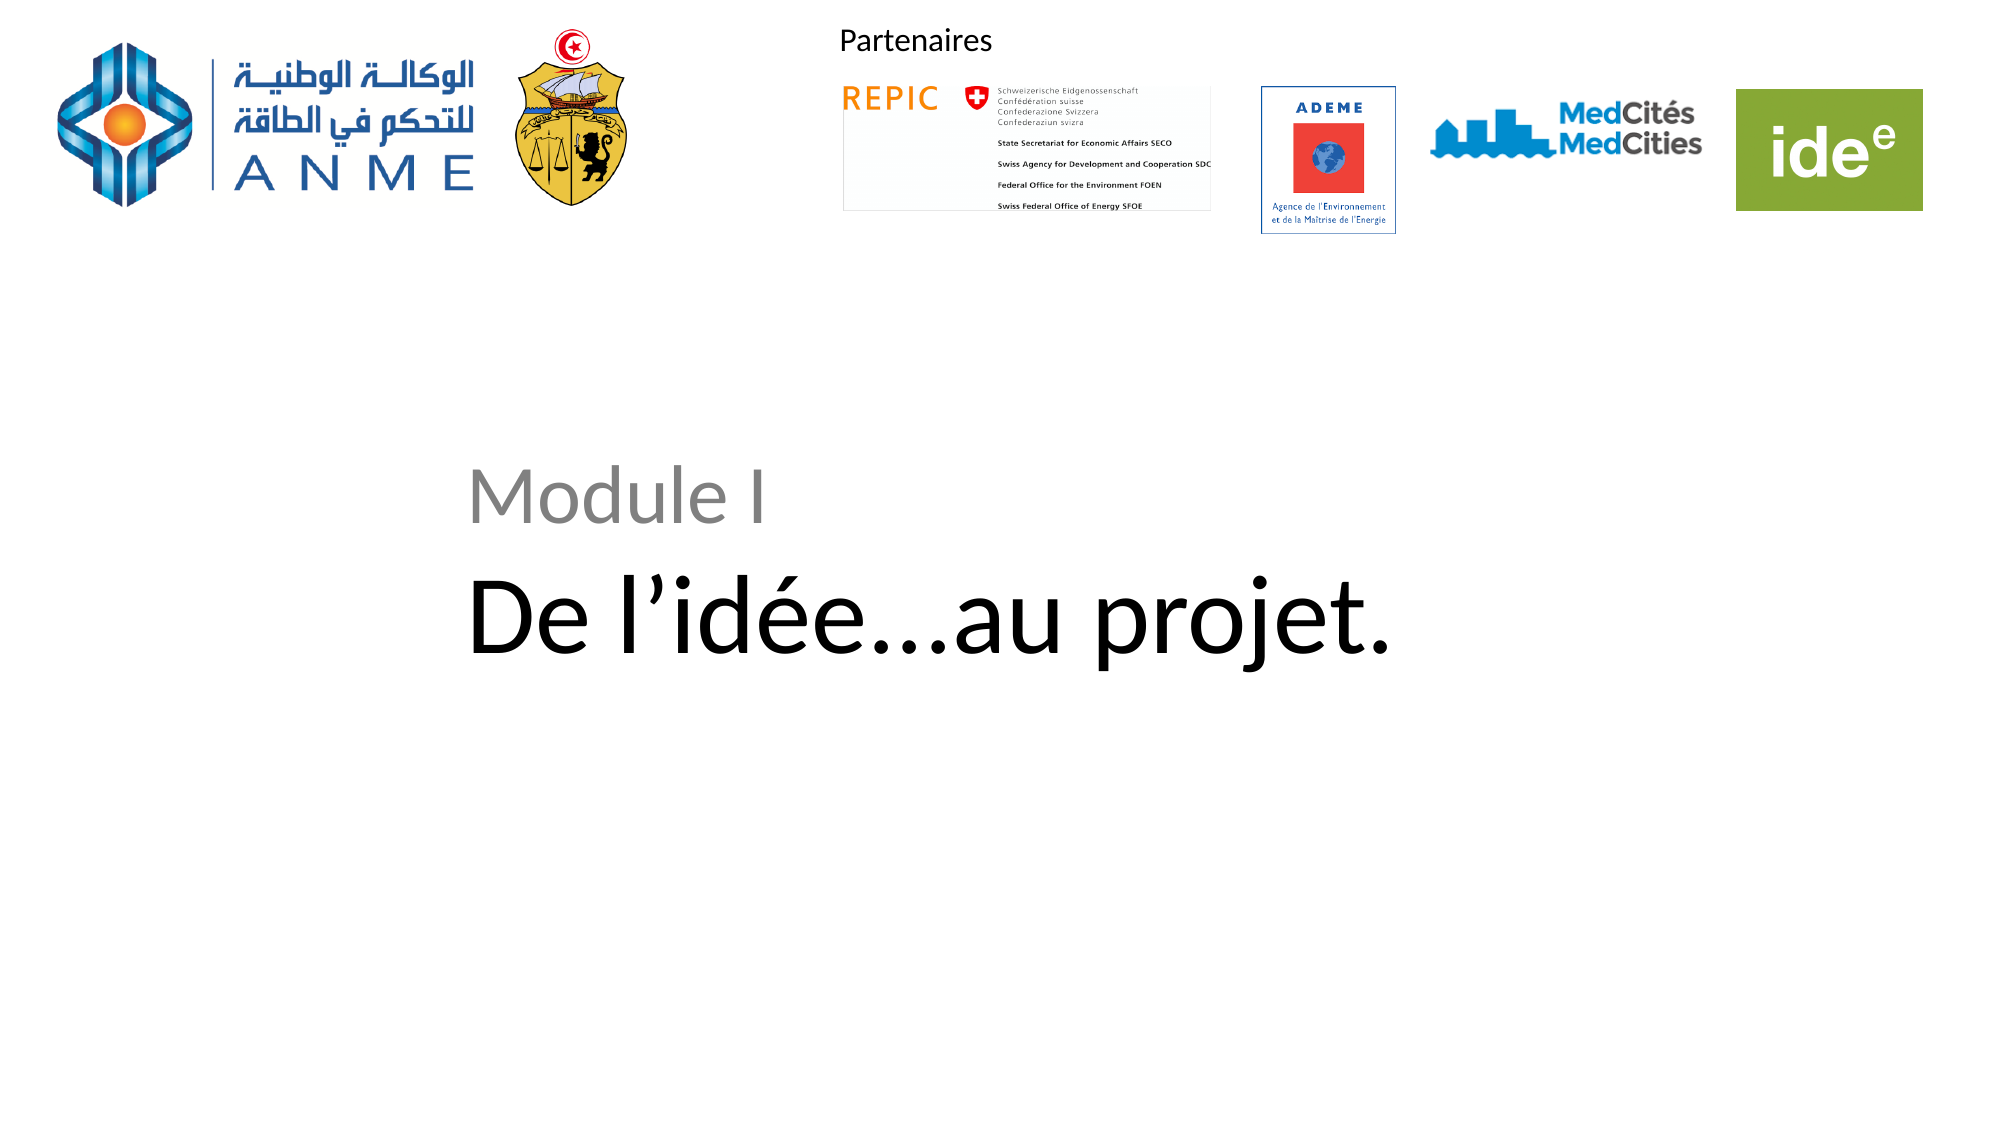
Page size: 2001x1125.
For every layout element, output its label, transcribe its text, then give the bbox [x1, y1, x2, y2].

picture [1736, 89, 1923, 211]
picture [843, 86, 1211, 211]
text_box Partenaires [824, 10, 1008, 66]
picture [515, 29, 627, 206]
text_box Module I De l’idée...au projet. [451, 433, 1412, 683]
picture [50, 40, 480, 208]
picture [1406, 50, 1727, 211]
picture [1261, 86, 1396, 234]
